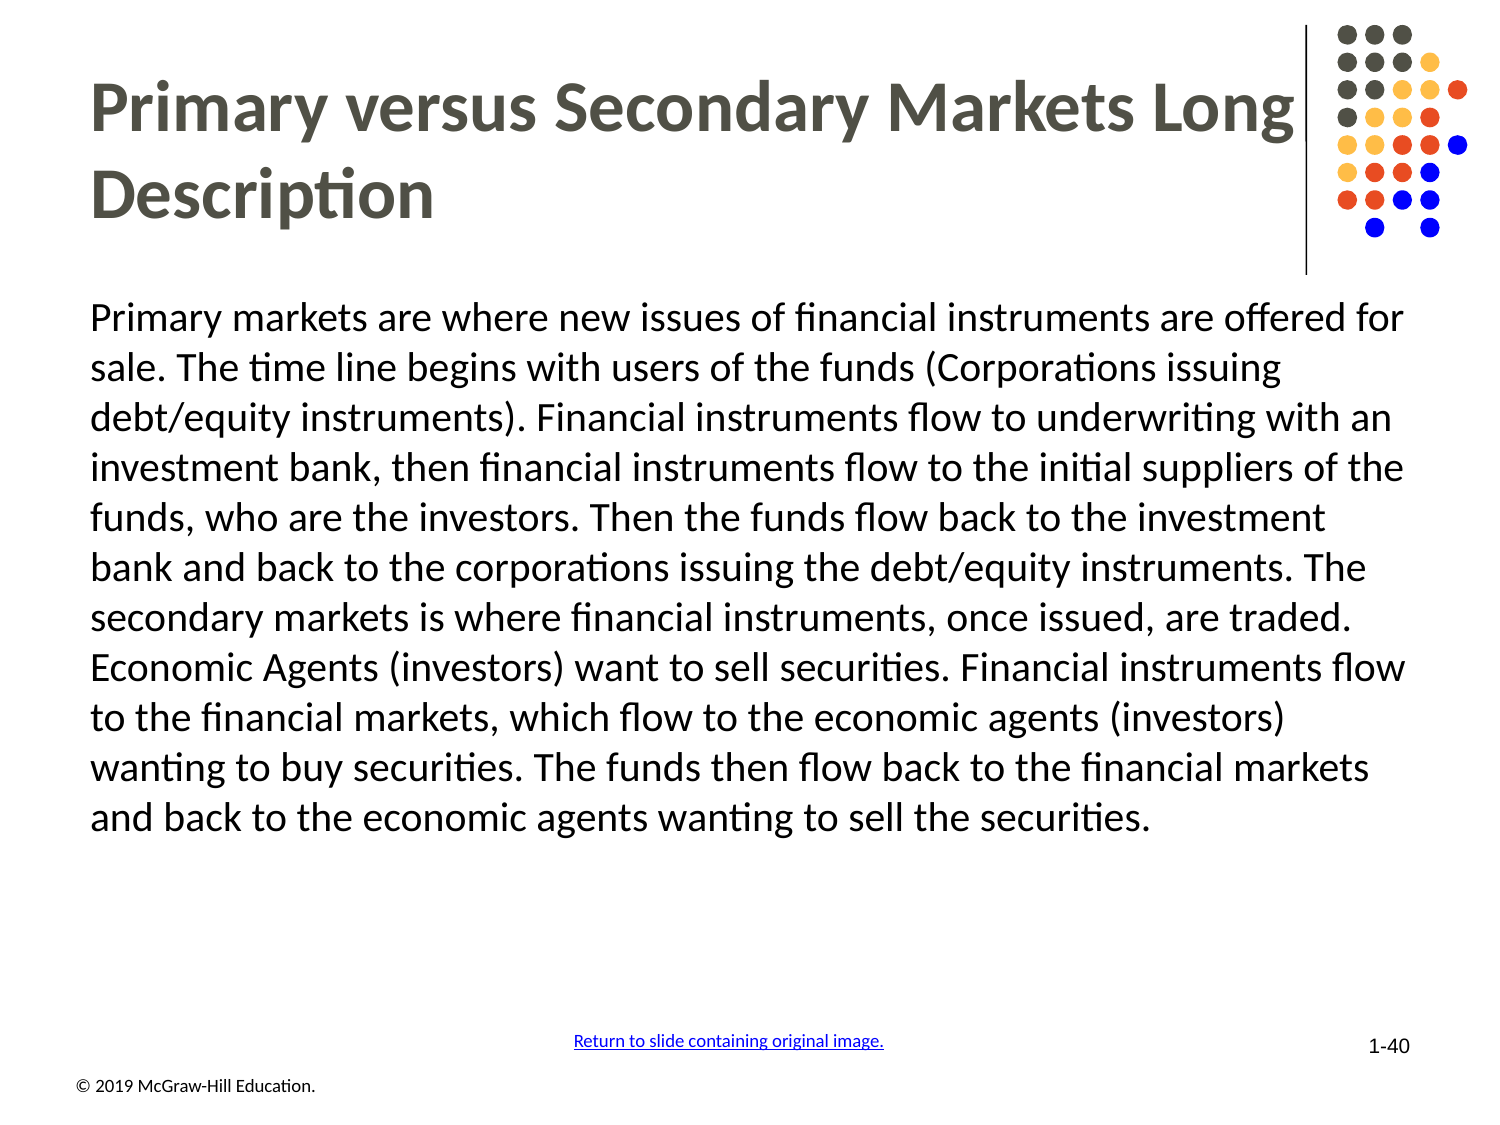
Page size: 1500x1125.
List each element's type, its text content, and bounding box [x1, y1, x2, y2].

slide_number 1-40 [1074, 1025, 1425, 1100]
list Return to slide containing original image. [526, 1021, 932, 1075]
list Primary markets are where new issues of financial instruments are offered for sale. The time line begins with users of the funds (Corporations issuing debt/equity instruments). Financial instruments flow to underwriting with an investment bank, then financial instruments flow to the initial suppliers of the funds, who are the investors. Then the funds flow back to the investment bank and back to the corporations issuing the debt/equity instruments. The secondary markets is where financial instruments, once issued, are traded. Economic Agents (investors) want to sell securities. Financial instruments flow to the financial markets, which flow to the economic agents (investors) wanting to buy securities. The funds then flow back to the financial markets and back to the economic agents wanting to sell the securities. [75, 282, 1425, 849]
title Primary versus Secondary Markets Long Description [75, 28, 1313, 241]
